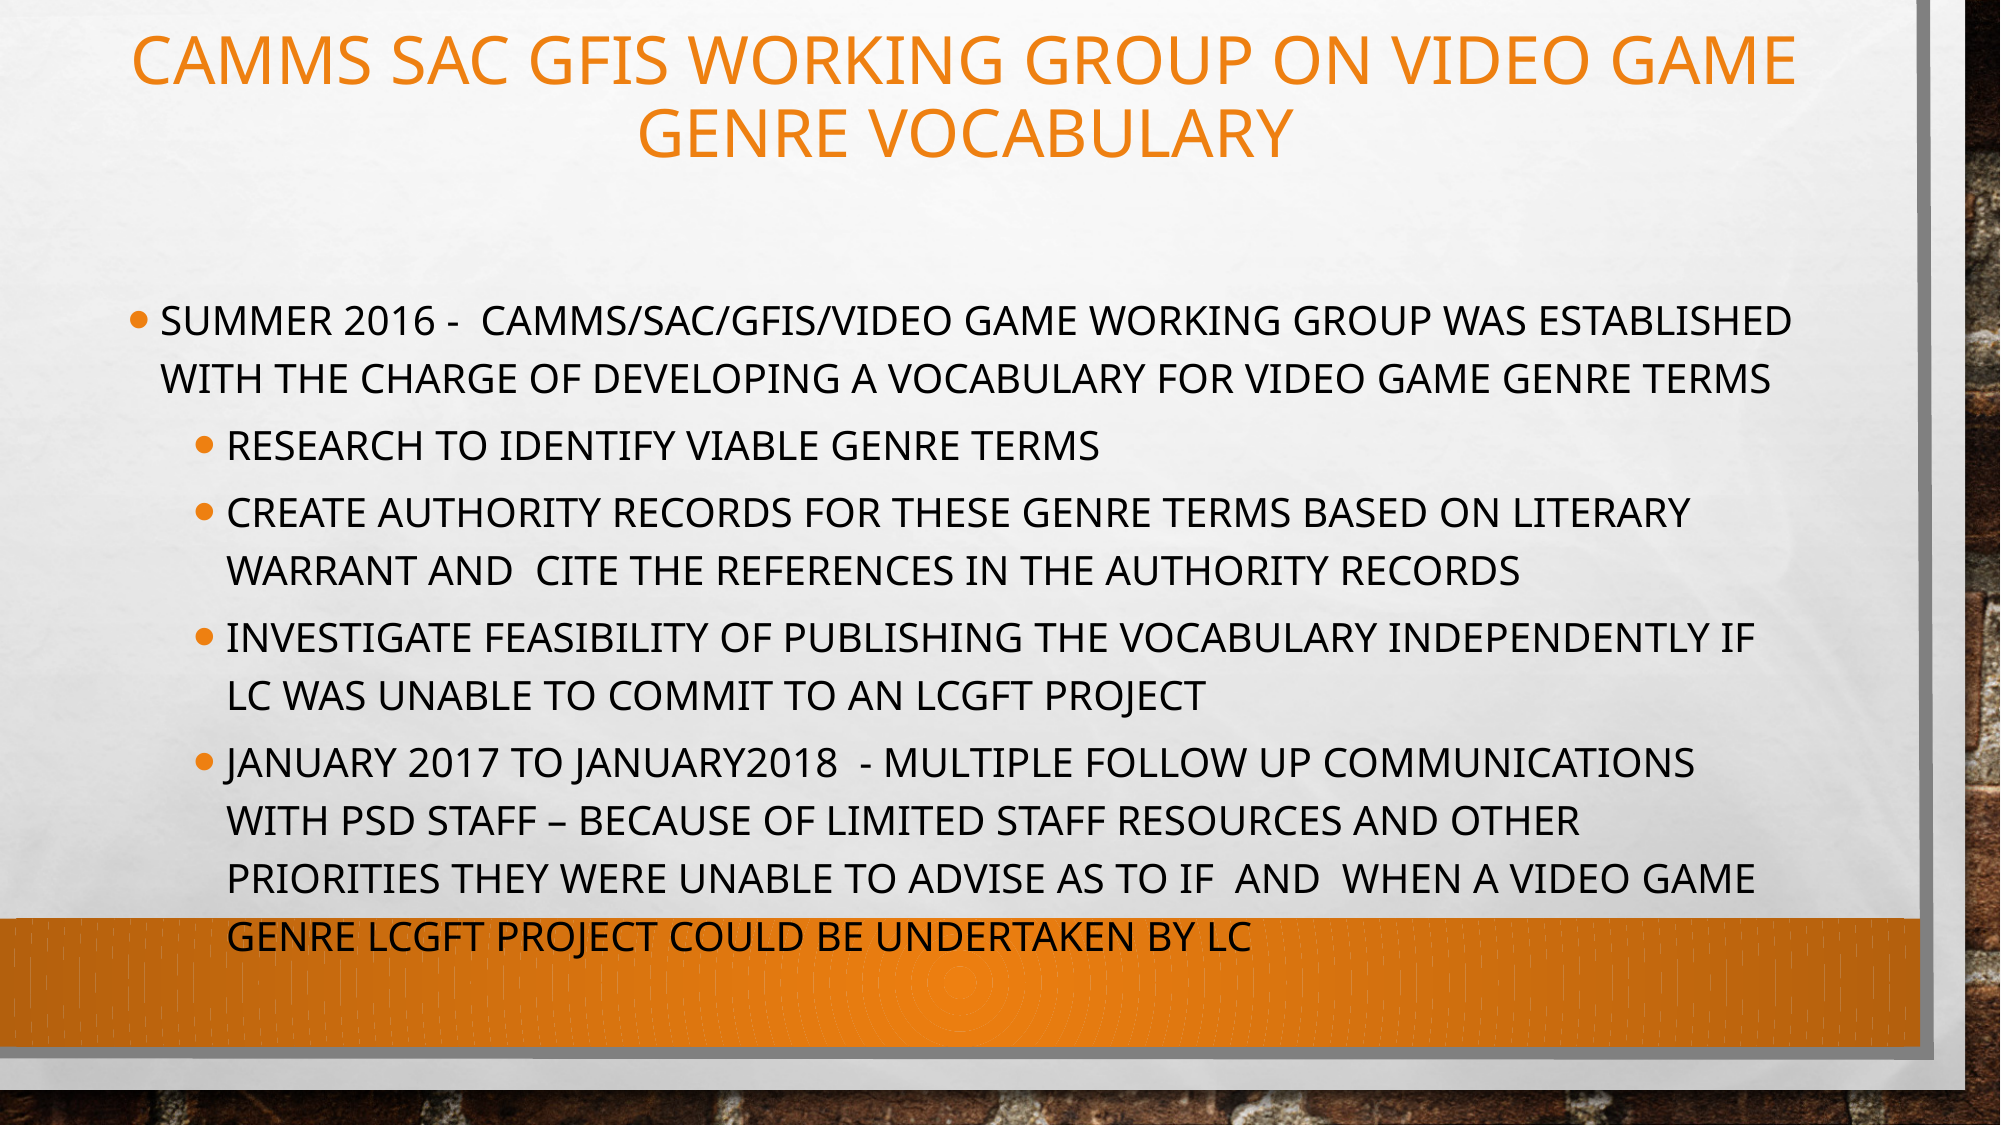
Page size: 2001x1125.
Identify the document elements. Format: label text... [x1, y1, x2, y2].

list Summer 2016 - CAMMS/SAC/GFIS/Video game working group was established with the charge of developing a vocabulary for video game genre terms Research to identify viable genre terms Create authority records for these genre terms based on literary warrant and cite the references in the authority records Investigate feasibility of publishing the vocabulary independently if LC was unable to commit to an lcgft project January 2017 to JANUARY2018 - multiple follow up Communications with PSD staff – BECAUSE of limited staff resources and other priorities they were unable to advise as to if and when a video game genre lcgft project could be undertaken by lc [112, 277, 1818, 988]
picture [0, 0, 2000, 1125]
title CAMMS SAC GFIS Working Group on video game genre vocabulary [112, 17, 1818, 182]
